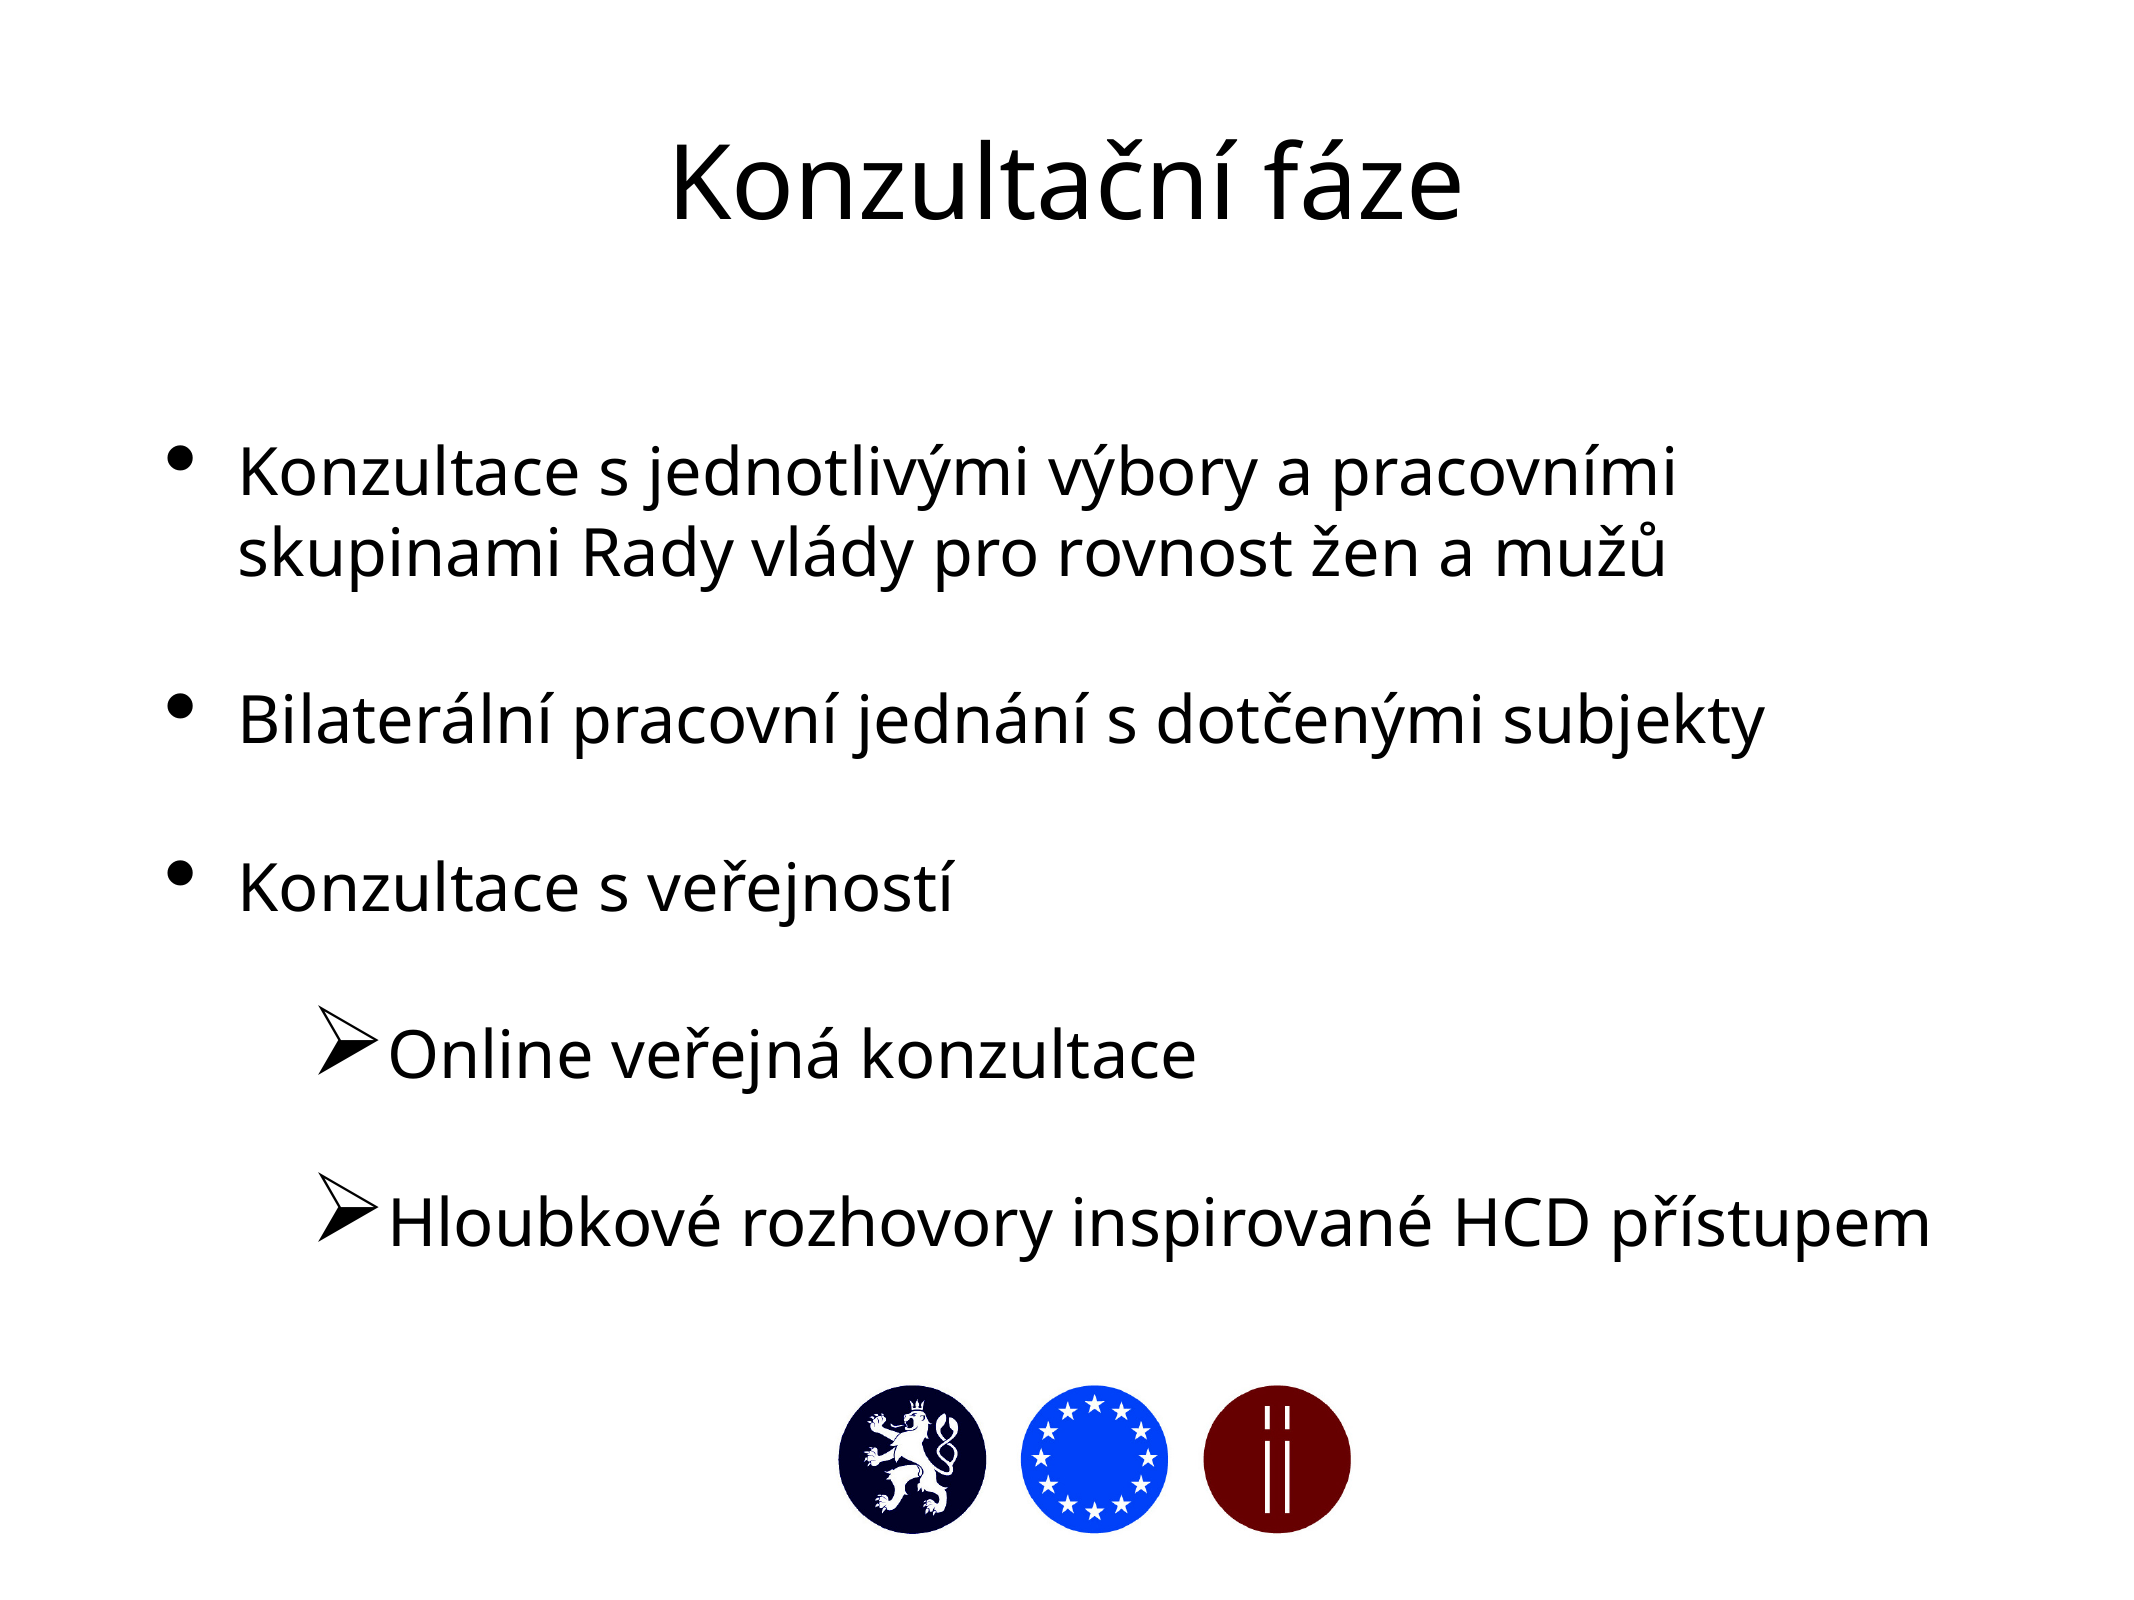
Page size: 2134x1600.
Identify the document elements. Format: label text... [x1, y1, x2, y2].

title Konzultační fáze [155, 41, 1978, 316]
picture [821, 1373, 1369, 1546]
list Konzultace s jednotlivými výbory a pracovními skupinami Rady vlády pro rovnost žen a mužů Bilaterální pracovní jednání s dotčenými subjekty Konzultace s veřejností Online veřejná konzultace Hloubkové rozhovory inspirované HCD přístupem [155, 346, 1978, 1343]
